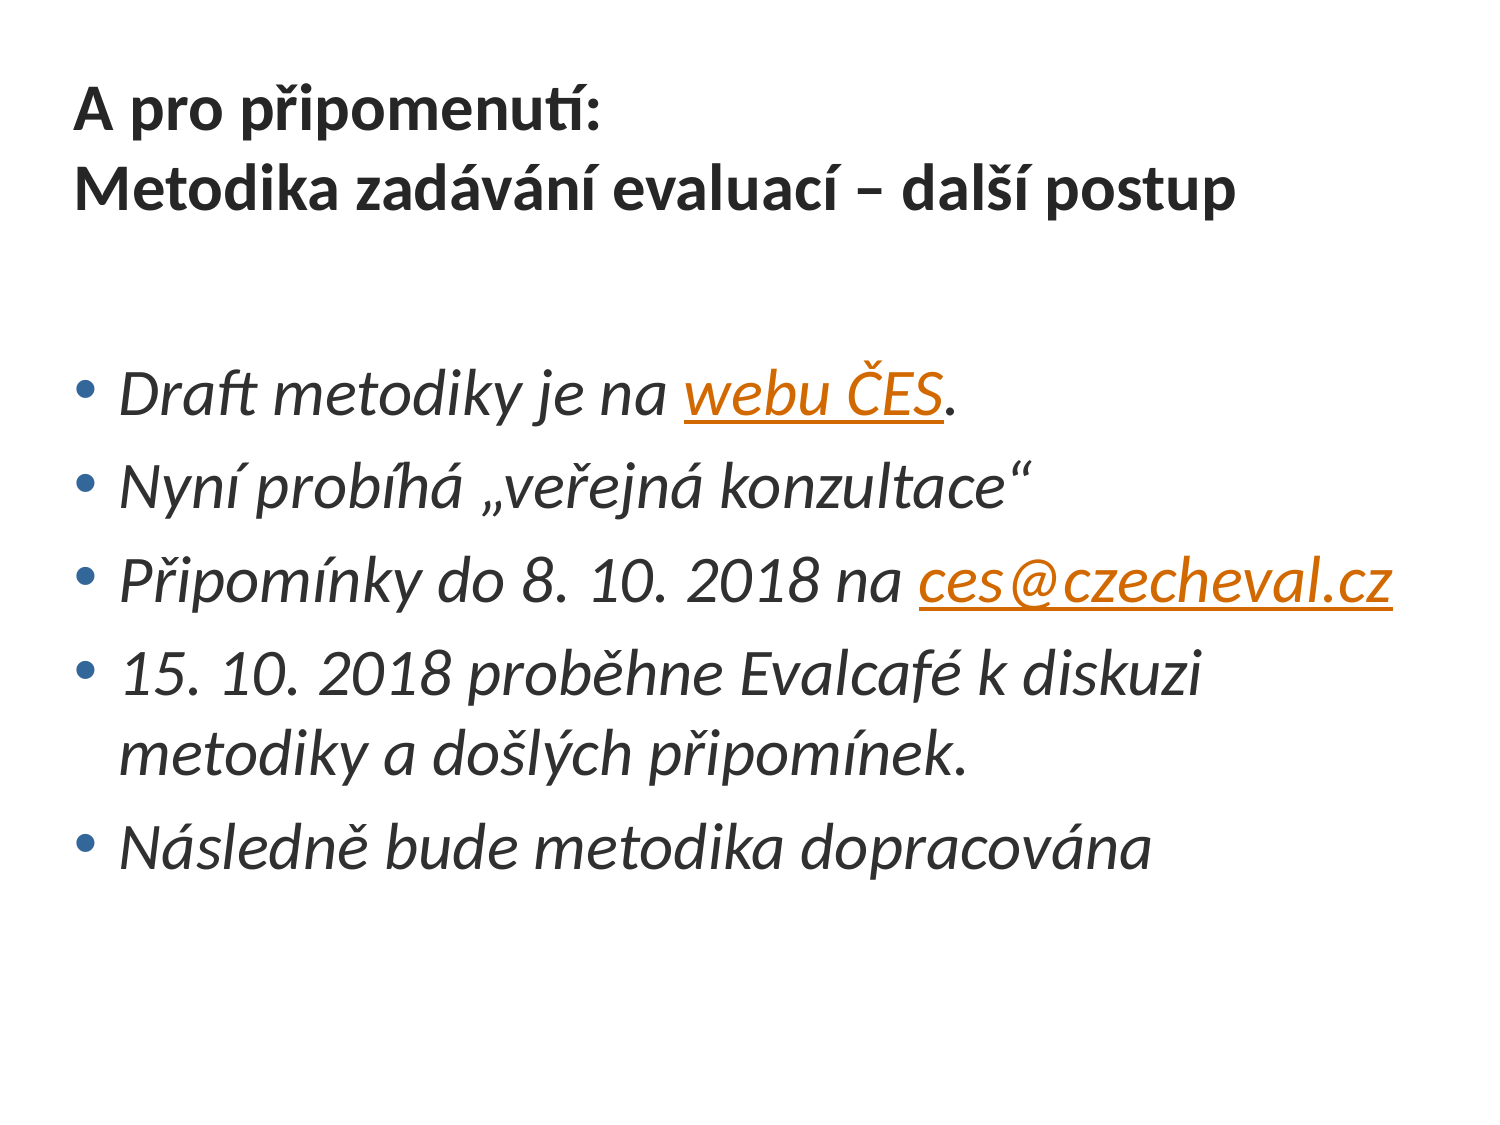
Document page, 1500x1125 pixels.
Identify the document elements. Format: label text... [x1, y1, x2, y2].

title A pro připomenutí: Metodika zadávání evaluací – další postup [58, 54, 1429, 232]
list Draft metodiky je na webu ČES. Nyní probíhá „veřejná konzultace“ Připomínky do 8. 10. 2018 na ces@czecheval.cz 15. 10. 2018 proběhne Evalcafé k diskuzi metodiky a došlých připomínek. Následně bude metodika dopracována [58, 232, 1429, 1071]
